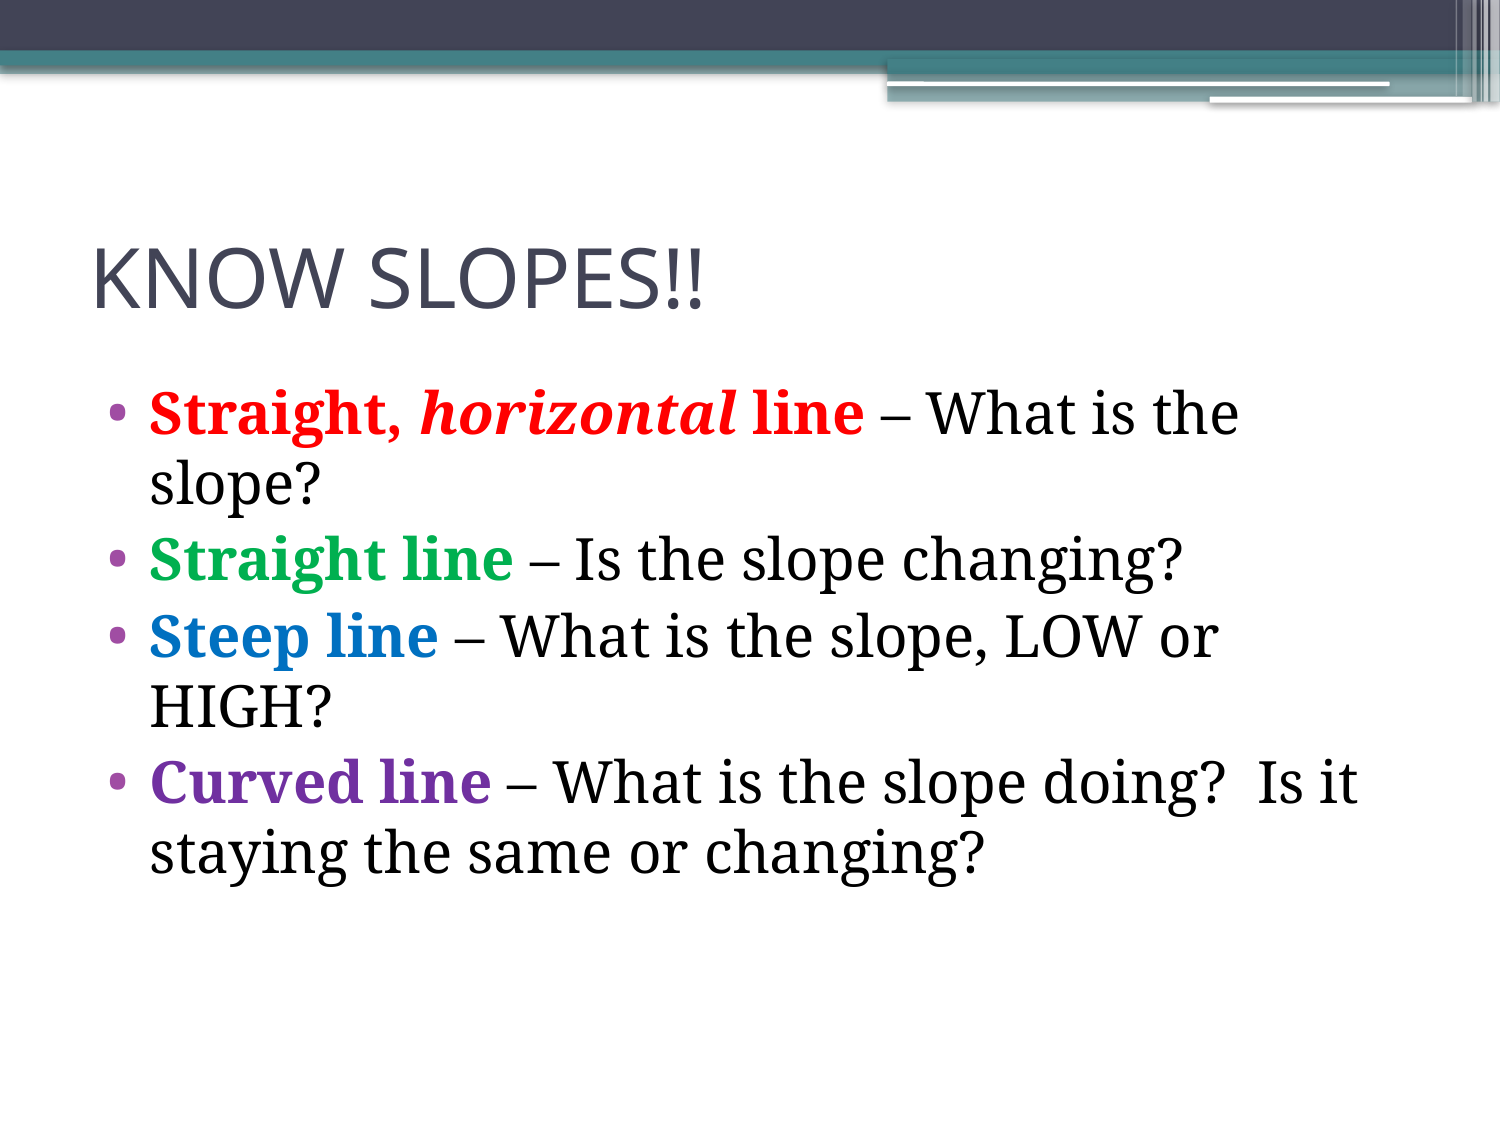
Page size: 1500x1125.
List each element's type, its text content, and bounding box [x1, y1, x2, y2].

list Straight, horizontal line – What is the slope? Straight line – Is the slope changing? Steep line – What is the slope, LOW or HIGH? Curved line – What is the slope doing? Is it staying the same or changing? [75, 368, 1425, 1079]
title KNOW SLOPES!! [75, 187, 1425, 363]
